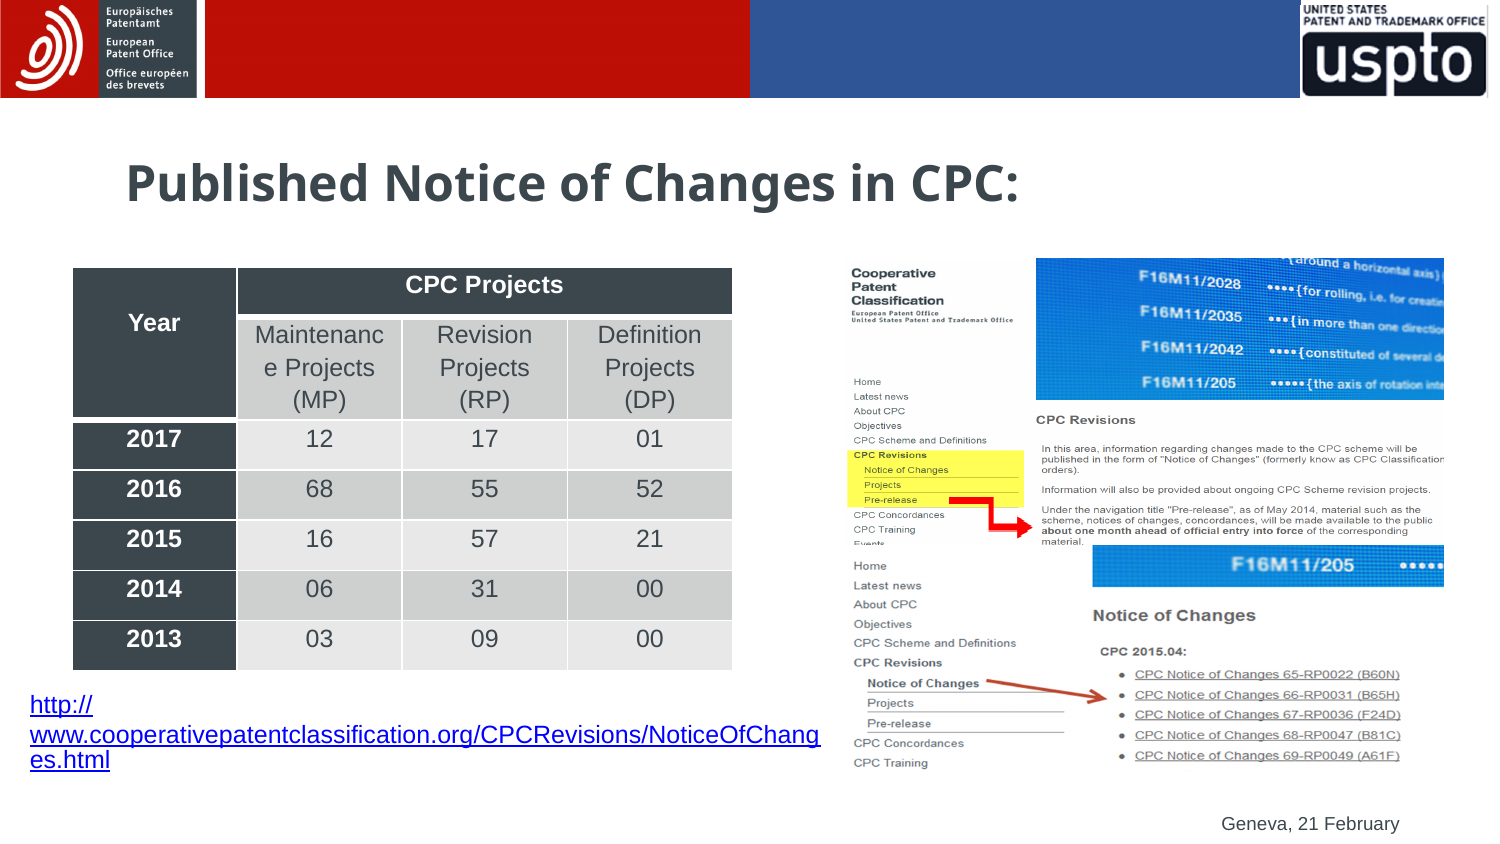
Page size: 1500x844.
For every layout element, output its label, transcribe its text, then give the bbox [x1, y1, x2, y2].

table_cell 2013 [73, 621, 236, 670]
list Geneva, 21 February 2017 [1180, 779, 1400, 837]
table_cell 21 [568, 521, 732, 570]
table_cell 00 [568, 571, 732, 620]
table_cell 52 [568, 471, 732, 519]
table_header CPC Projects [238, 268, 732, 314]
picture [0, 0, 1489, 98]
table_cell 2017 [73, 423, 236, 469]
table_cell 06 [238, 571, 401, 620]
picture [843, 258, 1444, 772]
table_cell 2015 [73, 521, 236, 570]
text_box Published Notice of Changes in CPC: [110, 144, 1036, 220]
table_cell 55 [403, 471, 567, 519]
table_cell Definition Projects (DP) [568, 320, 732, 419]
table_cell 17 [403, 421, 567, 469]
table_header Year [73, 268, 236, 417]
table_cell 09 [403, 621, 567, 670]
table_cell 2016 [73, 471, 236, 519]
table_cell 16 [238, 521, 401, 570]
table_cell Maintenance Projects (MP) [238, 320, 401, 419]
table_cell 00 [568, 621, 732, 670]
table_cell 31 [403, 571, 567, 620]
table_cell 57 [403, 521, 567, 570]
table_cell 2014 [73, 571, 236, 620]
table_cell 01 [568, 421, 732, 469]
table_cell Revision Projects (RP) [403, 320, 567, 419]
table_cell 68 [238, 471, 401, 519]
text_box http://www.cooperativepatentclassification.org/CPCRevisions/NoticeOfChanges.html [15, 681, 849, 802]
table_cell 03 [238, 621, 401, 670]
table_cell 12 [238, 421, 401, 469]
